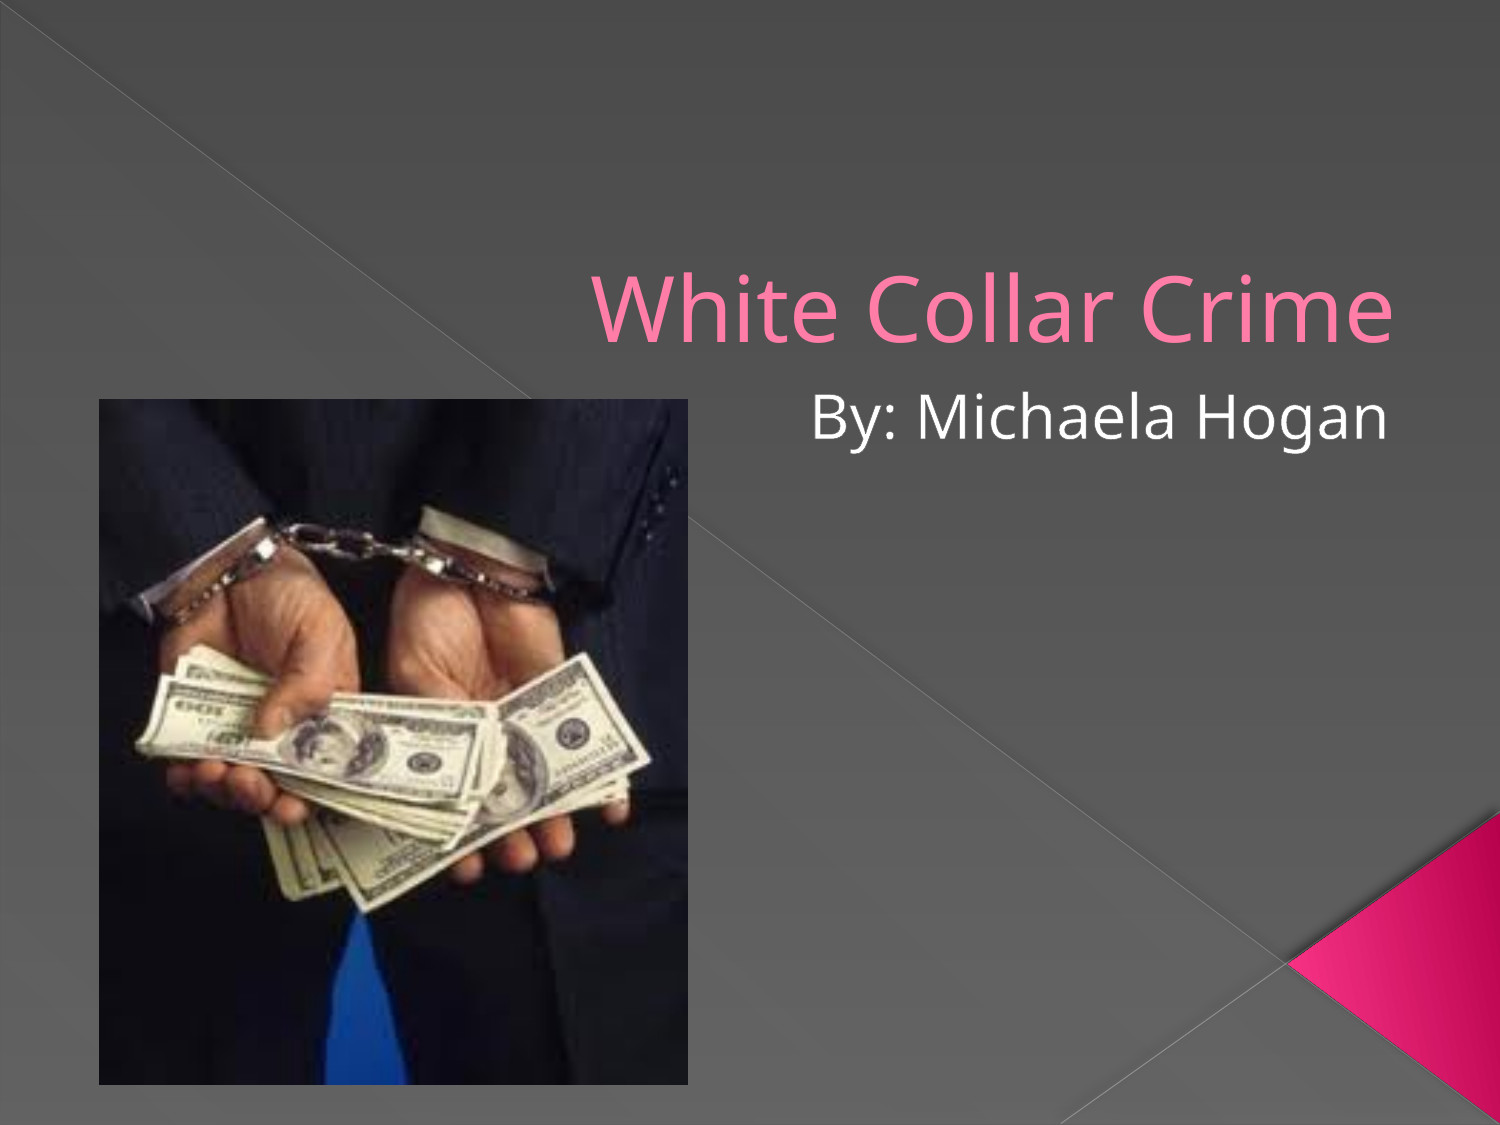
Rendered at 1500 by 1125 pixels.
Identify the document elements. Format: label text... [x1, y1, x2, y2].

title White Collar Crime [88, 127, 1412, 369]
subtitle By: Michaela Hogan [88, 369, 1412, 657]
picture [99, 399, 688, 1085]
